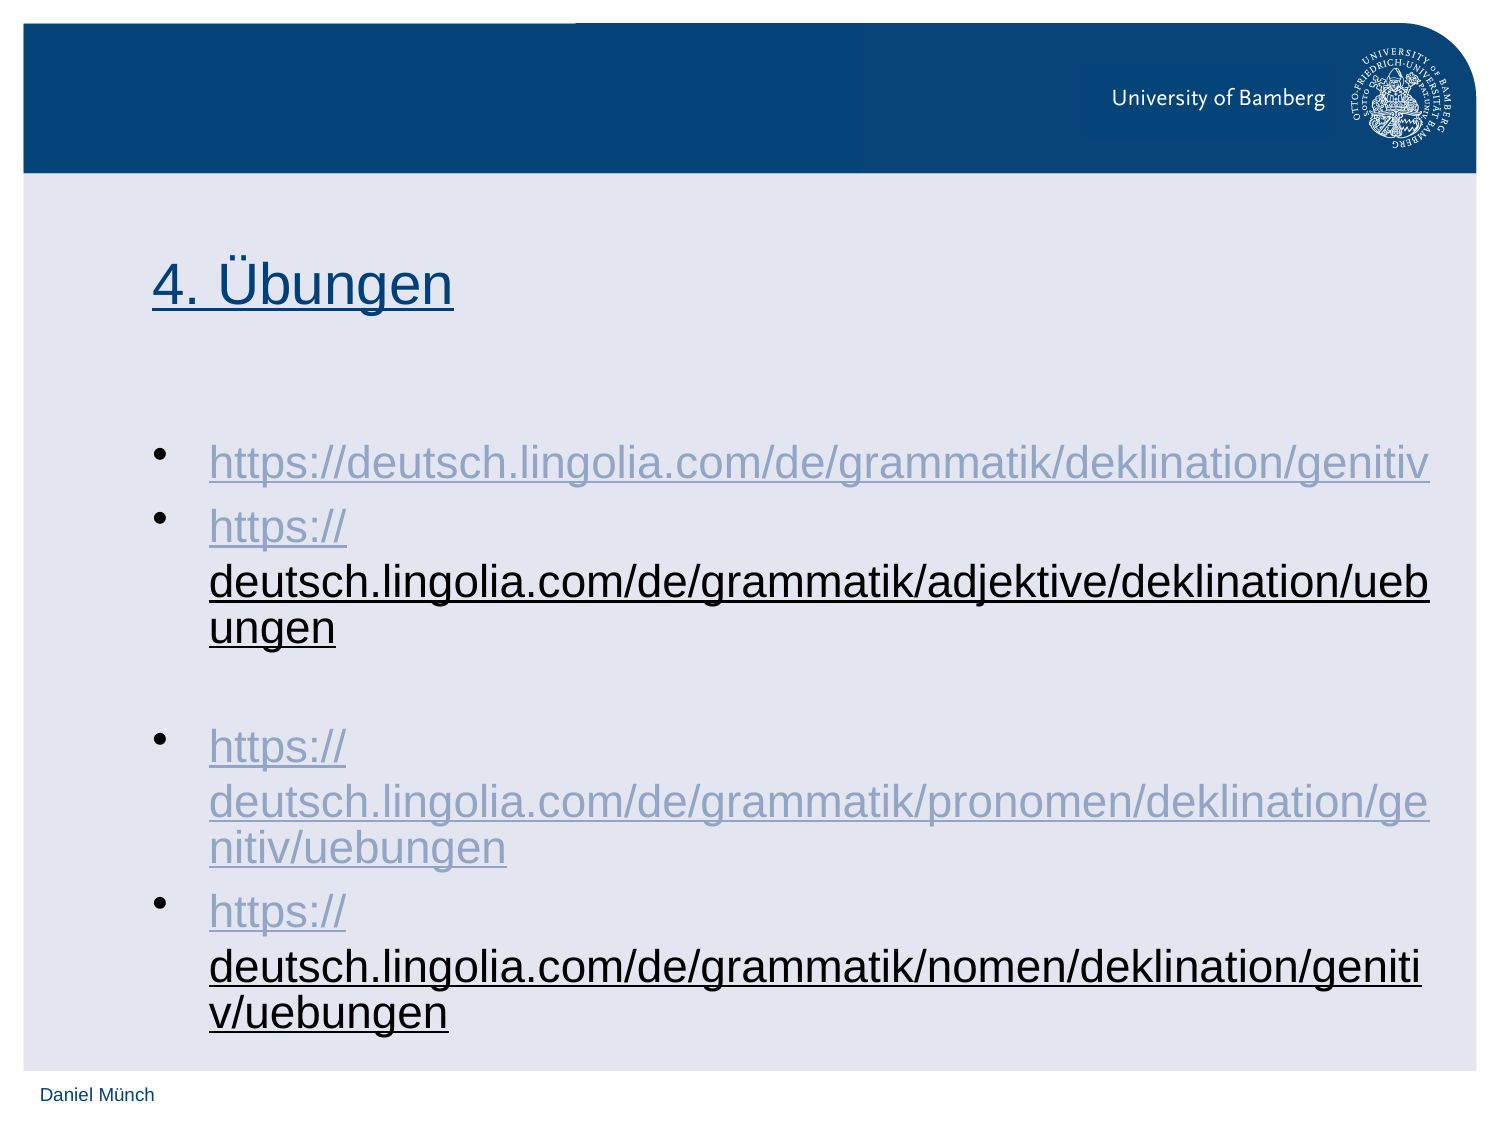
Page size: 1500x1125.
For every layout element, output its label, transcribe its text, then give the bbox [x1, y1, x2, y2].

list https://deutsch.lingolia.com/de/grammatik/deklination/genitiv https://deutsch.lingolia.com/de/grammatik/adjektive/deklination/uebungen https://deutsch.lingolia.com/de/grammatik/pronomen/deklination/genitiv/uebungen https://deutsch.lingolia.com/de/grammatik/nomen/deklination/genitiv/uebungen [137, 425, 1459, 1008]
title 4. Übungen [137, 187, 1363, 375]
picture [0, 0, 1500, 1125]
